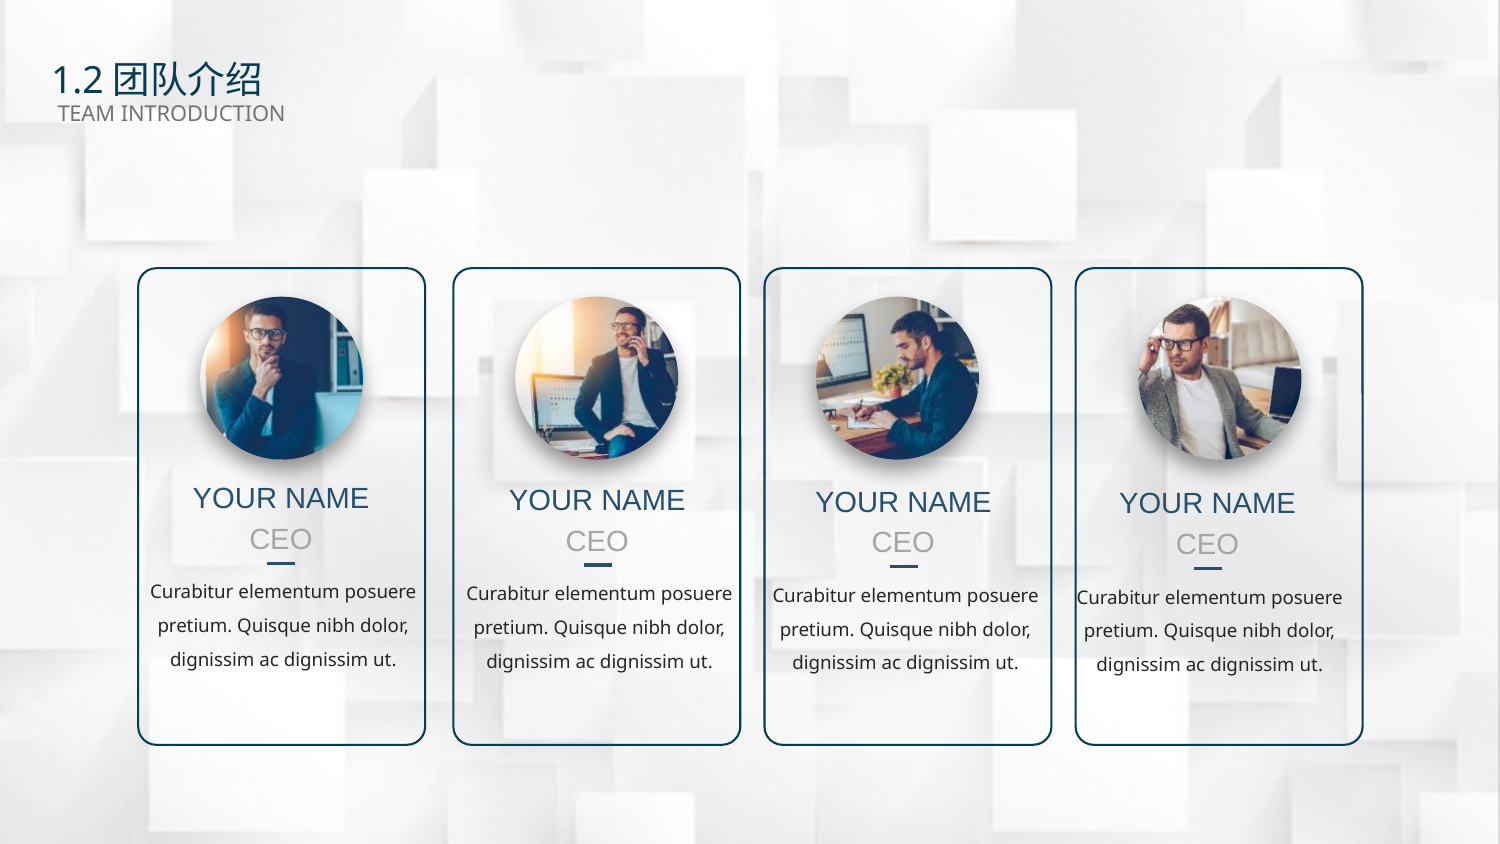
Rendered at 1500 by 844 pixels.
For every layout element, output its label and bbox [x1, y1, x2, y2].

text_box [747, 268, 1051, 745]
picture [0, 0, 1500, 844]
text_box [441, 268, 747, 745]
text_box [57, 44, 302, 134]
text_box [124, 268, 441, 745]
text_box [1051, 268, 1368, 745]
